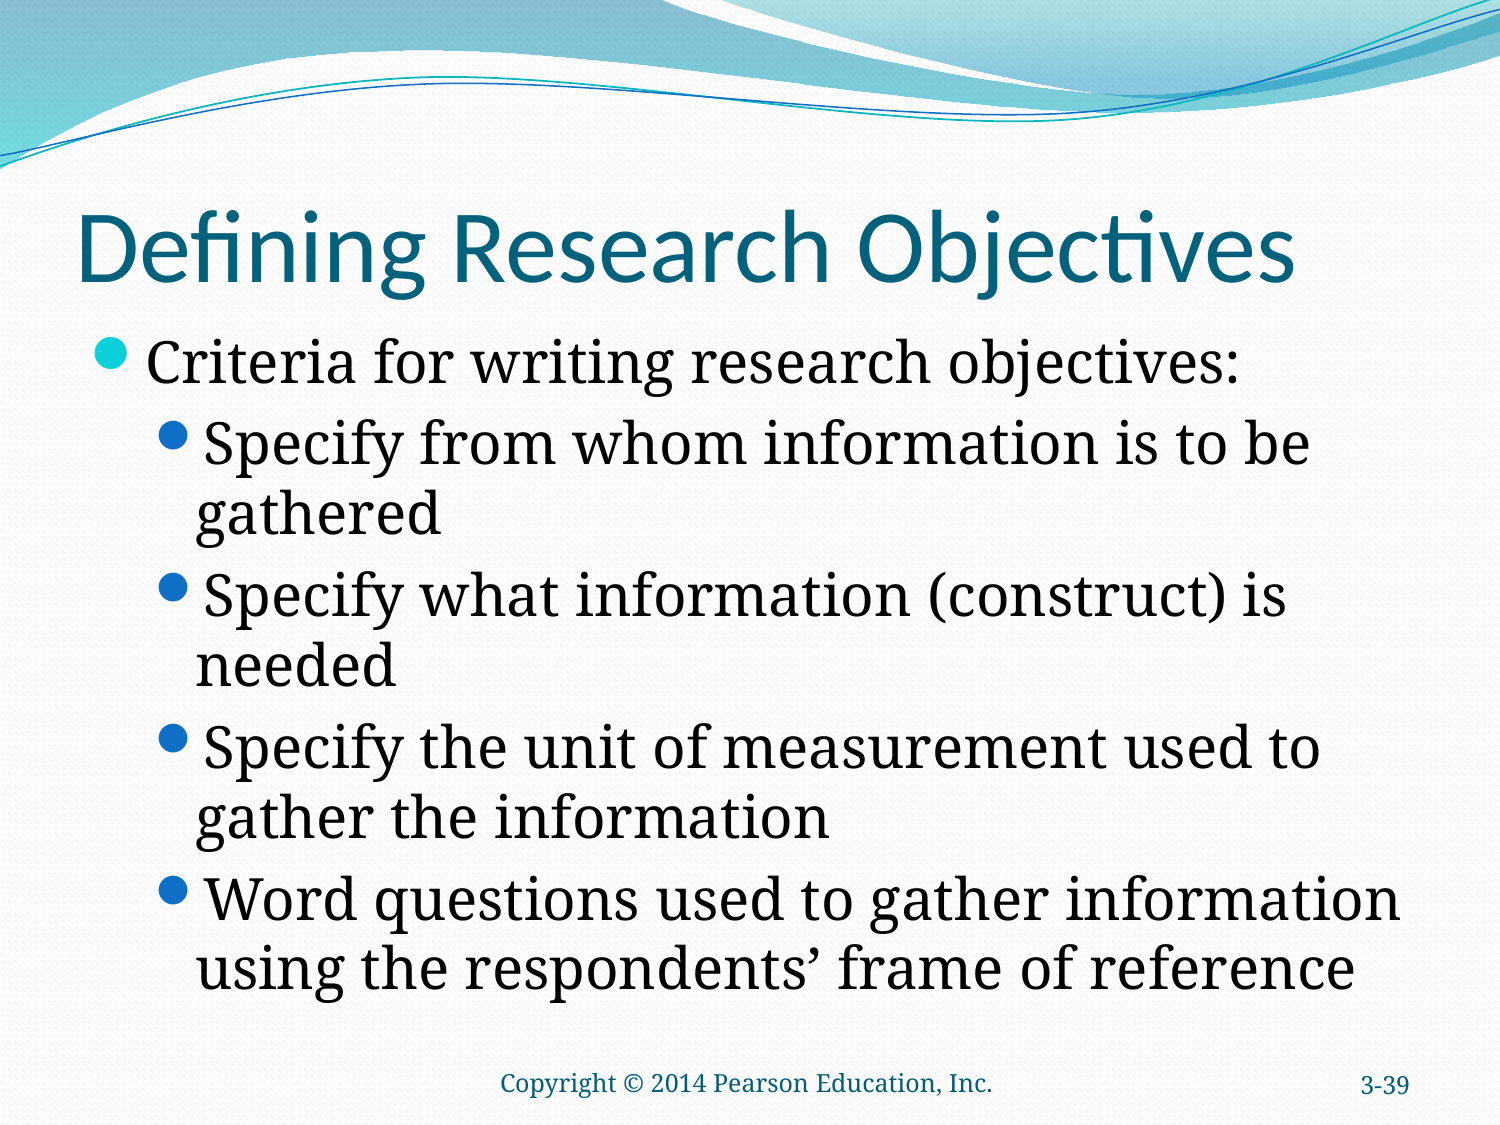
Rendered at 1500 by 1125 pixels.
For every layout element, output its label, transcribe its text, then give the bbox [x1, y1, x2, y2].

title Defining Research Objectives [74, 115, 1426, 304]
list Criteria for writing research objectives: Specify from whom information is to be gathered Specify what information (construct) is needed Specify the unit of measurement used to gather the information Word questions used to gather information using the respondents’ frame of reference [74, 317, 1426, 1038]
